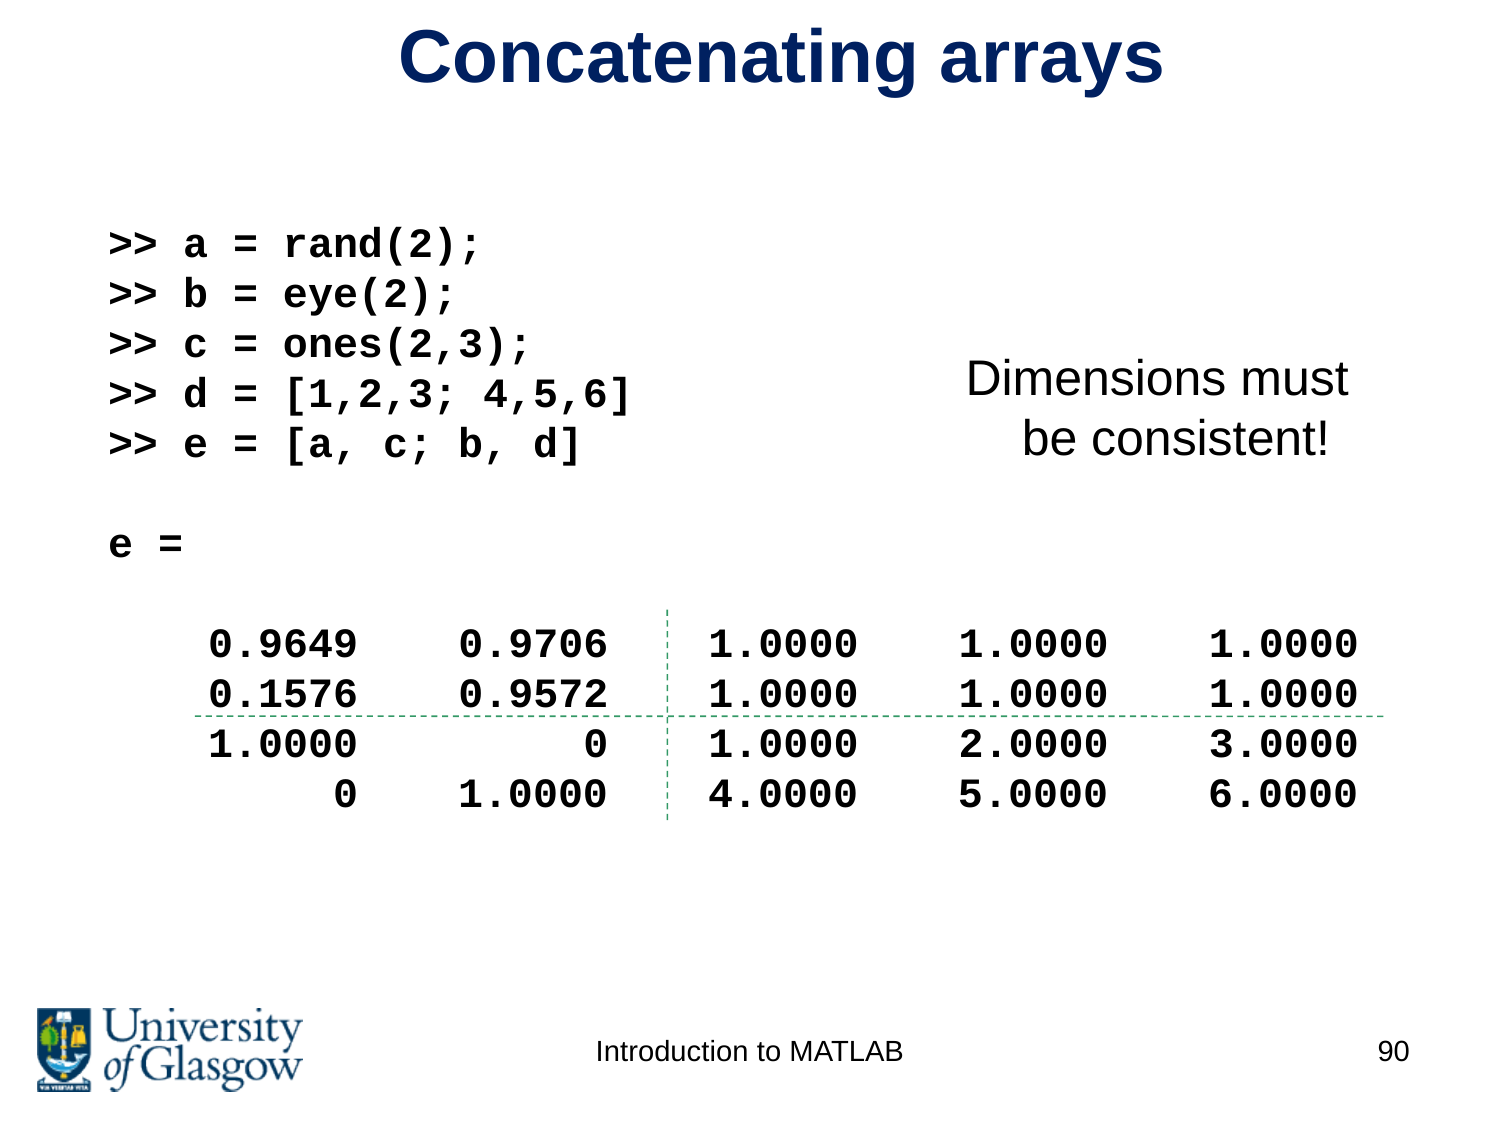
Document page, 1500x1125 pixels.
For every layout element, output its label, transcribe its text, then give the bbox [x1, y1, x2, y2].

slide_number 90 [1074, 1024, 1425, 1103]
footer Introduction to MATLAB [512, 1024, 988, 1103]
picture [37, 1008, 303, 1092]
title Concatenating arrays [171, 0, 1394, 149]
text_box >> a = rand(2); >> b = eye(2); >> c = ones(2,3); >> d = [1,2,3; 4,5,6] >> e = [a, c; b, d] e = 0.9649 0.9706 1.0000 1.0000 1.0000 0.1576 0.9572 1.0000 1.0000 1.0000 1.0000 0 1.0000 2.0000 3.0000 0 1.0000 4.0000 5.0000 6.0000 [93, 207, 1429, 823]
